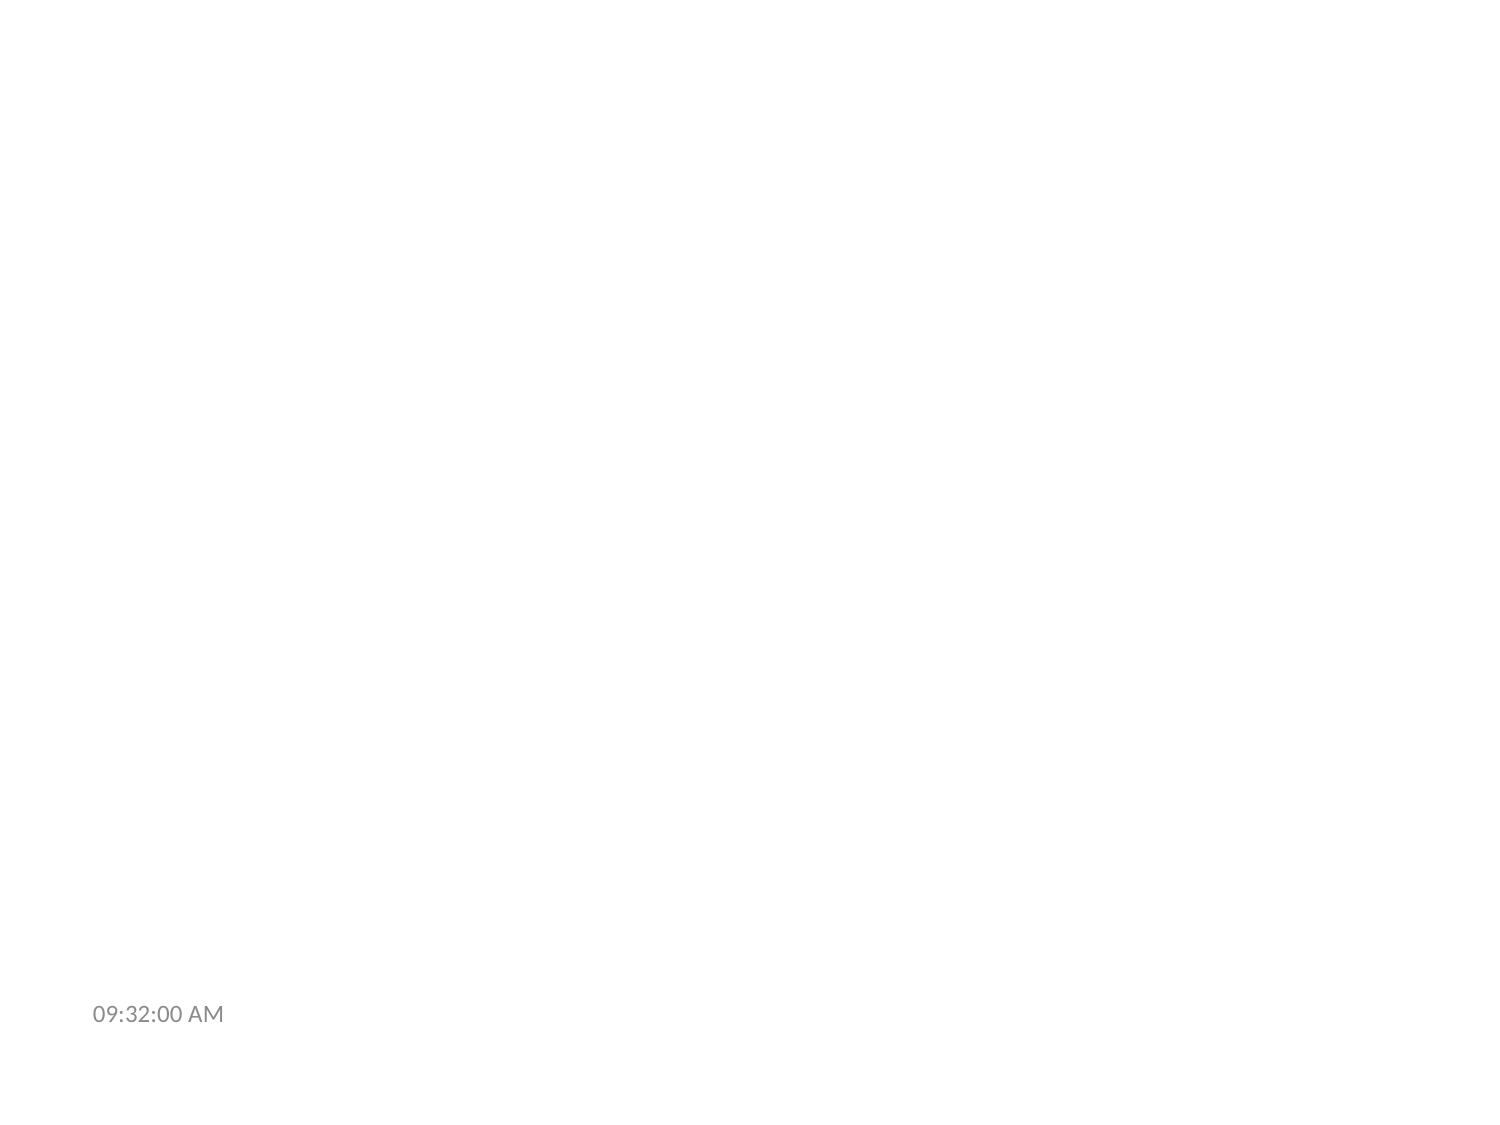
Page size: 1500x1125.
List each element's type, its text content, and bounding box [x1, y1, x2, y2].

text_box 3:35:09 PM [77, 982, 428, 1043]
